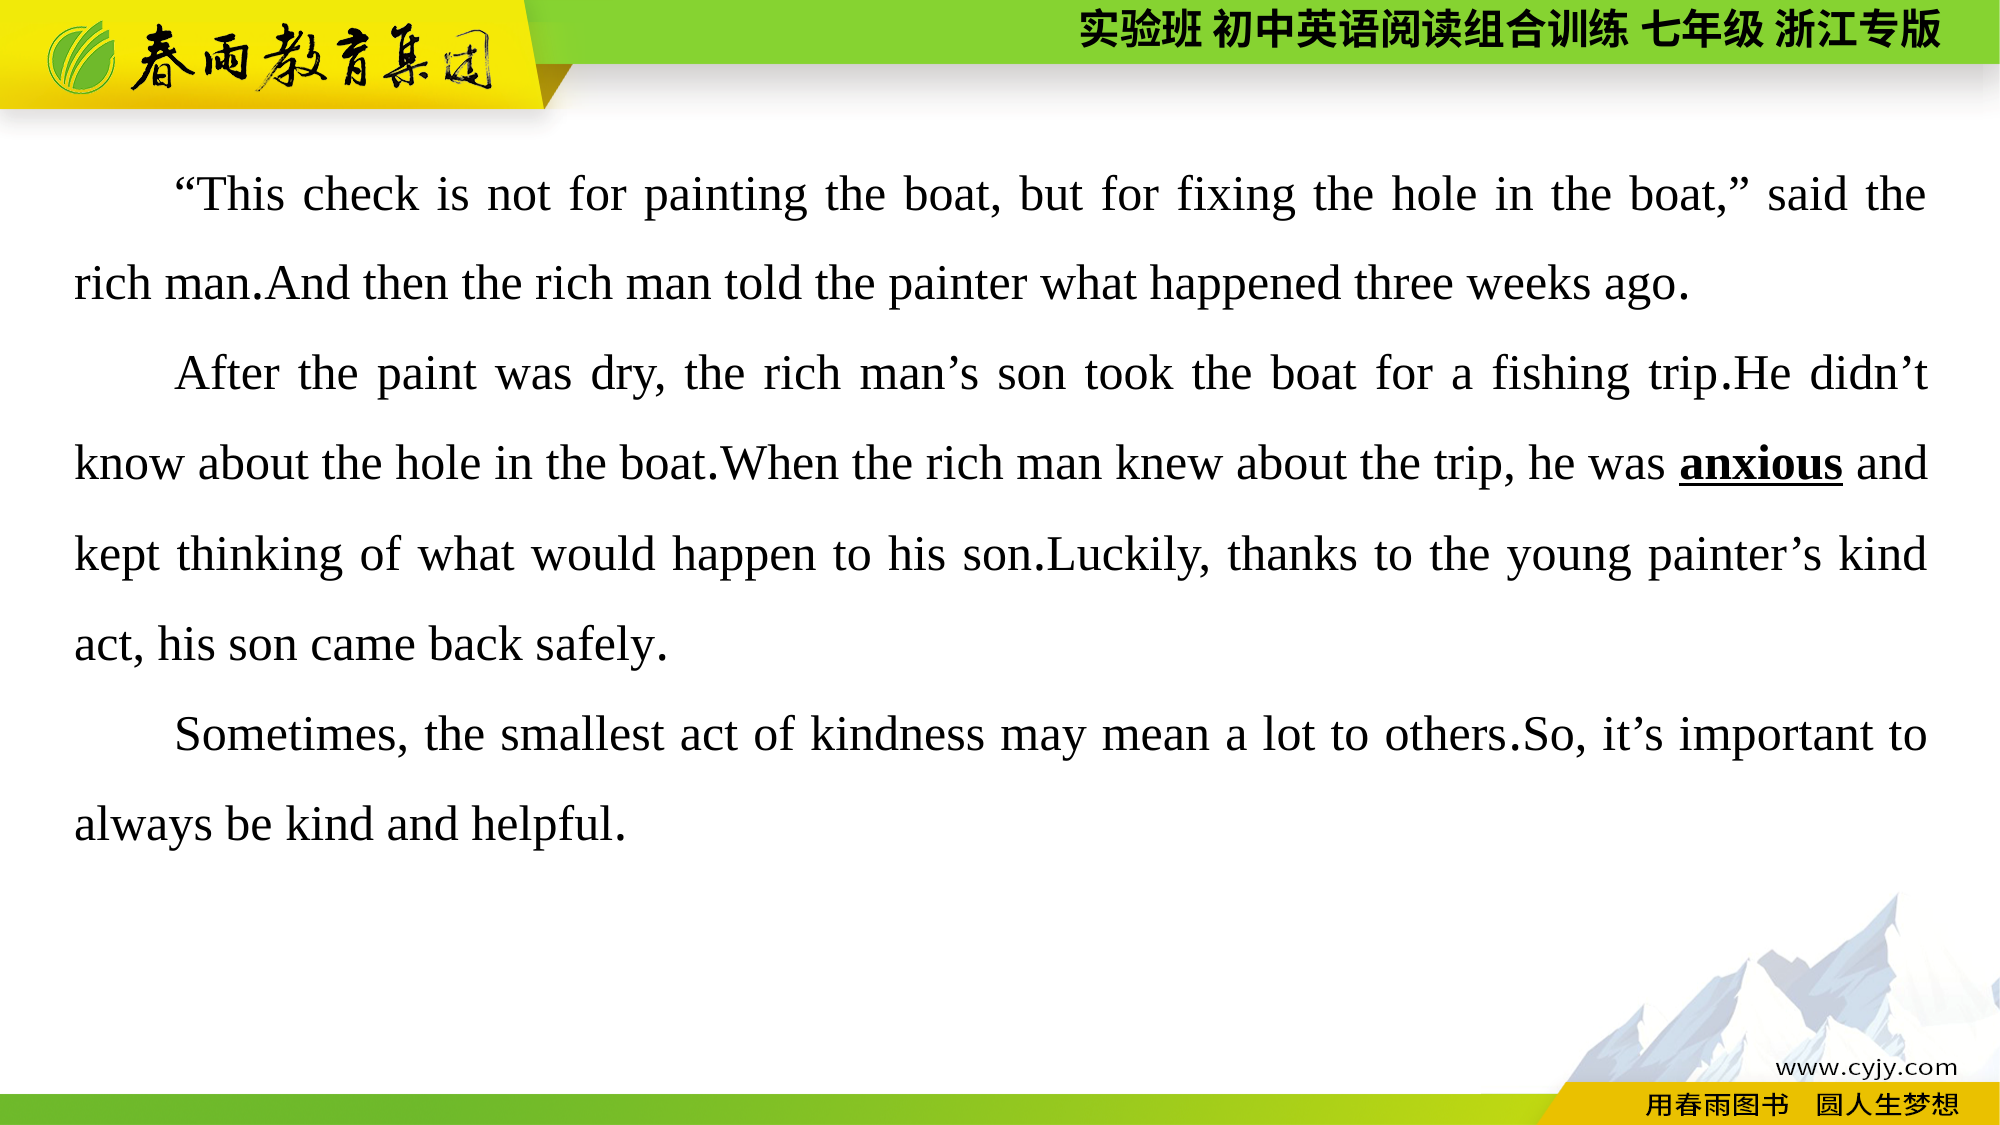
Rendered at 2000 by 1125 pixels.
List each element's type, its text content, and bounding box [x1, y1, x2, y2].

picture [0, 0, 2000, 1125]
list “This check is not for painting the boat, but for fixing the hole in the boat,” said the rich man.And then the rich man told the painter what happened three weeks ago. After the paint was dry, the rich man’s son took the boat for a fishing trip.He didn’t know about the hole in the boat.When the rich man knew about the trip, he was anxious and kept thinking of what would happen to his son.Luckily, thanks to the young painter’s kind act, his son came back safely. Sometimes, the smallest act of kindness may mean a lot to others.So, it’s important to always be kind and helpful. [59, 122, 1944, 854]
